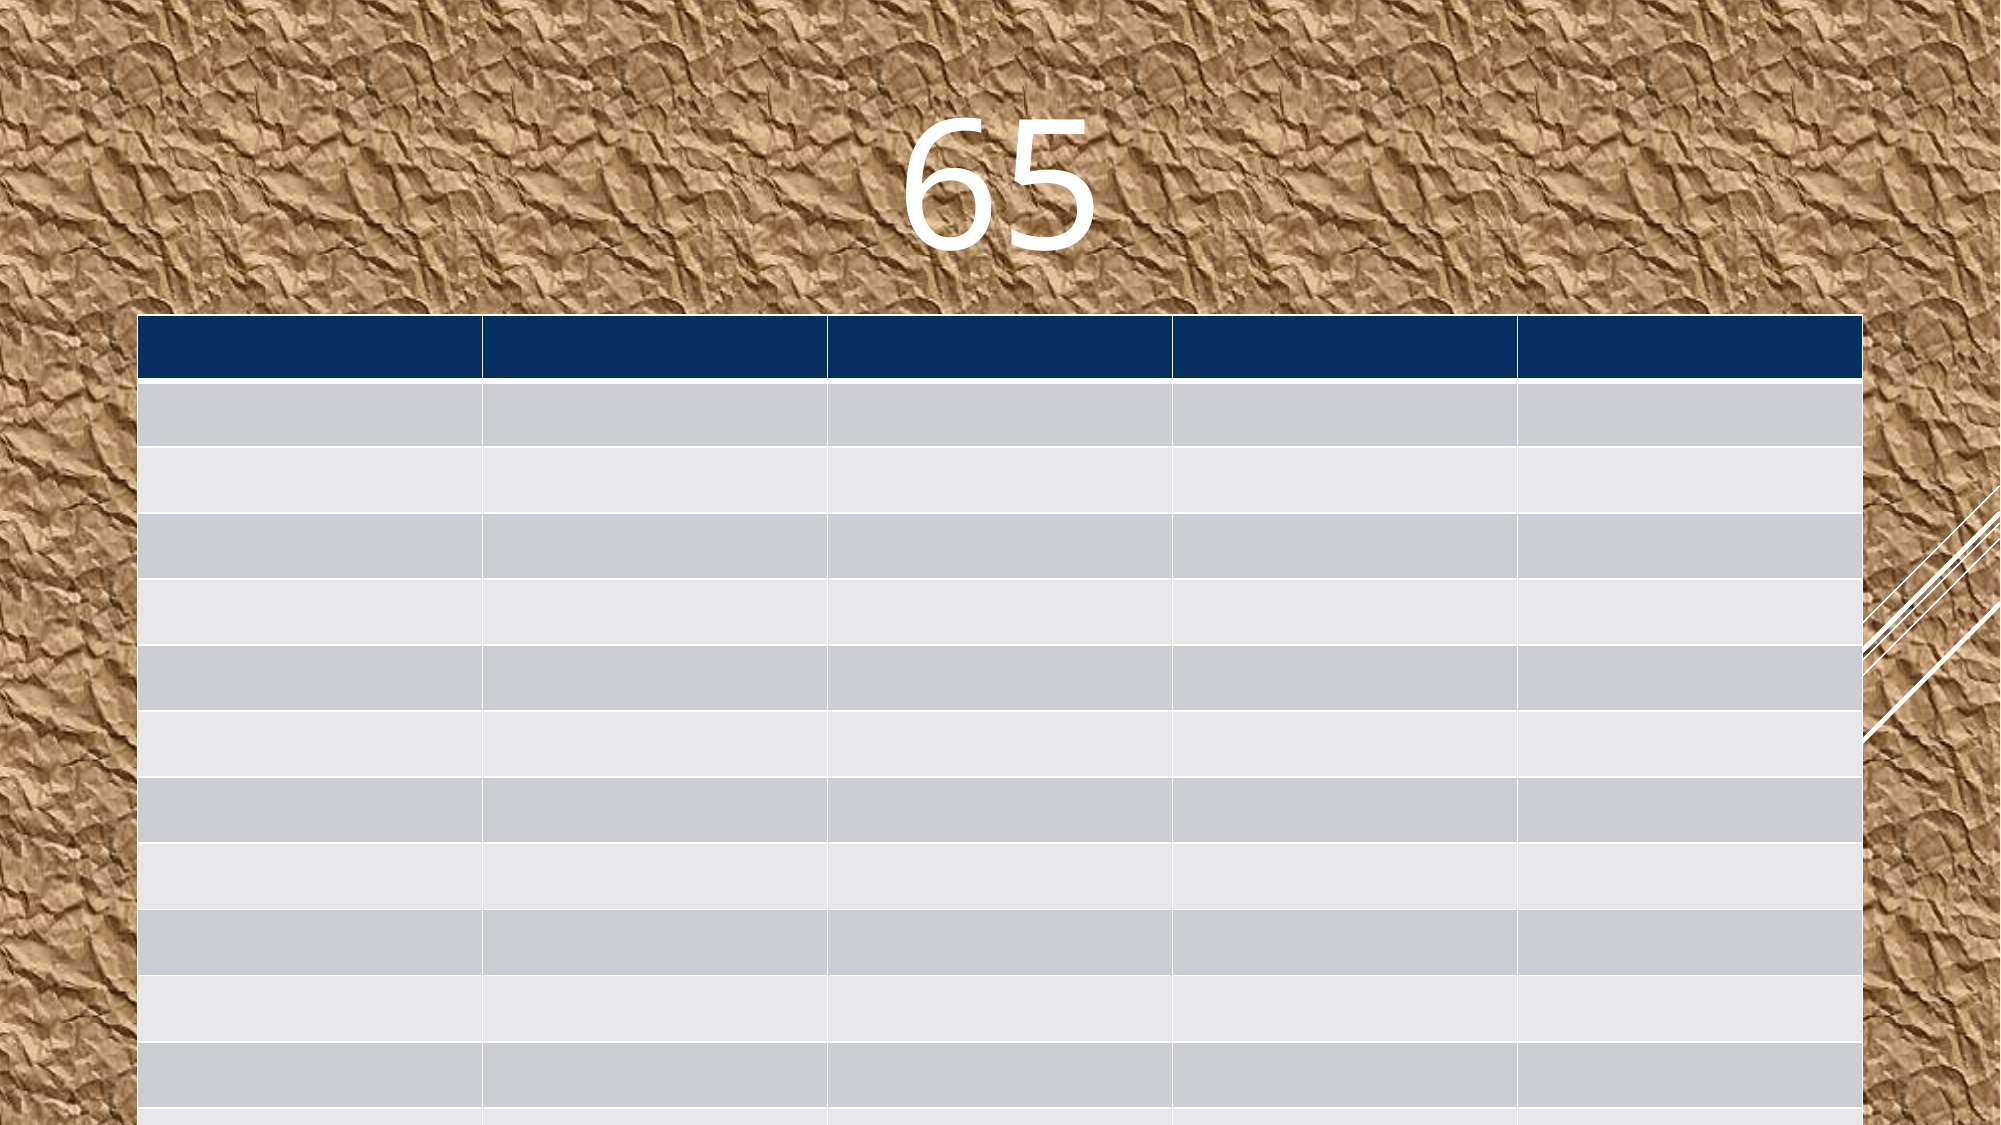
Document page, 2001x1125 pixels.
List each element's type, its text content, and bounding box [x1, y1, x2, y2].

picture [1863, 607, 2001, 1125]
table_cell [138, 1043, 482, 1107]
table_cell [828, 580, 1172, 644]
table_cell [828, 384, 1172, 446]
table_cell [1518, 448, 1862, 512]
table_cell [1518, 910, 1862, 975]
table_cell [828, 976, 1172, 1041]
table_cell [1518, 712, 1862, 776]
table_cell [483, 514, 827, 578]
table_cell [1518, 844, 1862, 909]
table_cell [138, 514, 482, 578]
table_cell [828, 844, 1172, 909]
table_cell [1173, 448, 1517, 512]
table_cell [138, 1109, 482, 1125]
picture [1863, 517, 2001, 736]
table_cell [1518, 646, 1862, 710]
table_header [138, 316, 482, 378]
table_cell [483, 448, 827, 512]
table_header [1173, 316, 1517, 378]
table_cell [483, 1109, 827, 1125]
table_cell [138, 712, 482, 776]
table_cell [1173, 844, 1517, 909]
table_header [483, 316, 827, 378]
table_cell [138, 384, 482, 446]
table_cell [1518, 384, 1862, 446]
table_cell [483, 1043, 827, 1107]
table_cell [828, 646, 1172, 710]
table_cell [483, 384, 827, 446]
table_cell [483, 844, 827, 909]
table_cell [1173, 778, 1517, 842]
table_cell [1518, 580, 1862, 644]
table_header [828, 316, 1172, 378]
picture [0, 0, 2001, 1125]
table_cell [1173, 910, 1517, 975]
table_cell [138, 580, 482, 644]
table_cell [483, 778, 827, 842]
table_cell [138, 976, 482, 1041]
table_cell [1173, 712, 1517, 776]
table_cell [1173, 580, 1517, 644]
table_cell [1173, 1109, 1517, 1125]
table_cell [1173, 976, 1517, 1041]
table_cell [1518, 1109, 1862, 1125]
table_cell [483, 580, 827, 644]
table_cell [1518, 778, 1862, 842]
table_cell [138, 448, 482, 512]
table_cell [1518, 1043, 1862, 1107]
table_cell [828, 448, 1172, 512]
table_cell [483, 976, 827, 1041]
table_cell [138, 646, 482, 710]
table_cell [138, 910, 482, 975]
table_cell [138, 844, 482, 909]
table_cell [1518, 514, 1862, 578]
table_cell [828, 514, 1172, 578]
table_cell [138, 778, 482, 842]
table_cell [483, 910, 827, 975]
table_cell [828, 910, 1172, 975]
table_cell [1518, 976, 1862, 1041]
table_cell [828, 1043, 1172, 1107]
title 65 [137, 59, 1863, 294]
table_cell [828, 1109, 1172, 1125]
table_header [1518, 316, 1862, 378]
table_cell [483, 646, 827, 710]
table_cell [1173, 646, 1517, 710]
table_cell [1173, 384, 1517, 446]
table_cell [828, 778, 1172, 842]
table_cell [483, 712, 827, 776]
table_cell [1173, 514, 1517, 578]
table_cell [1173, 1043, 1517, 1107]
table_cell [828, 712, 1172, 776]
